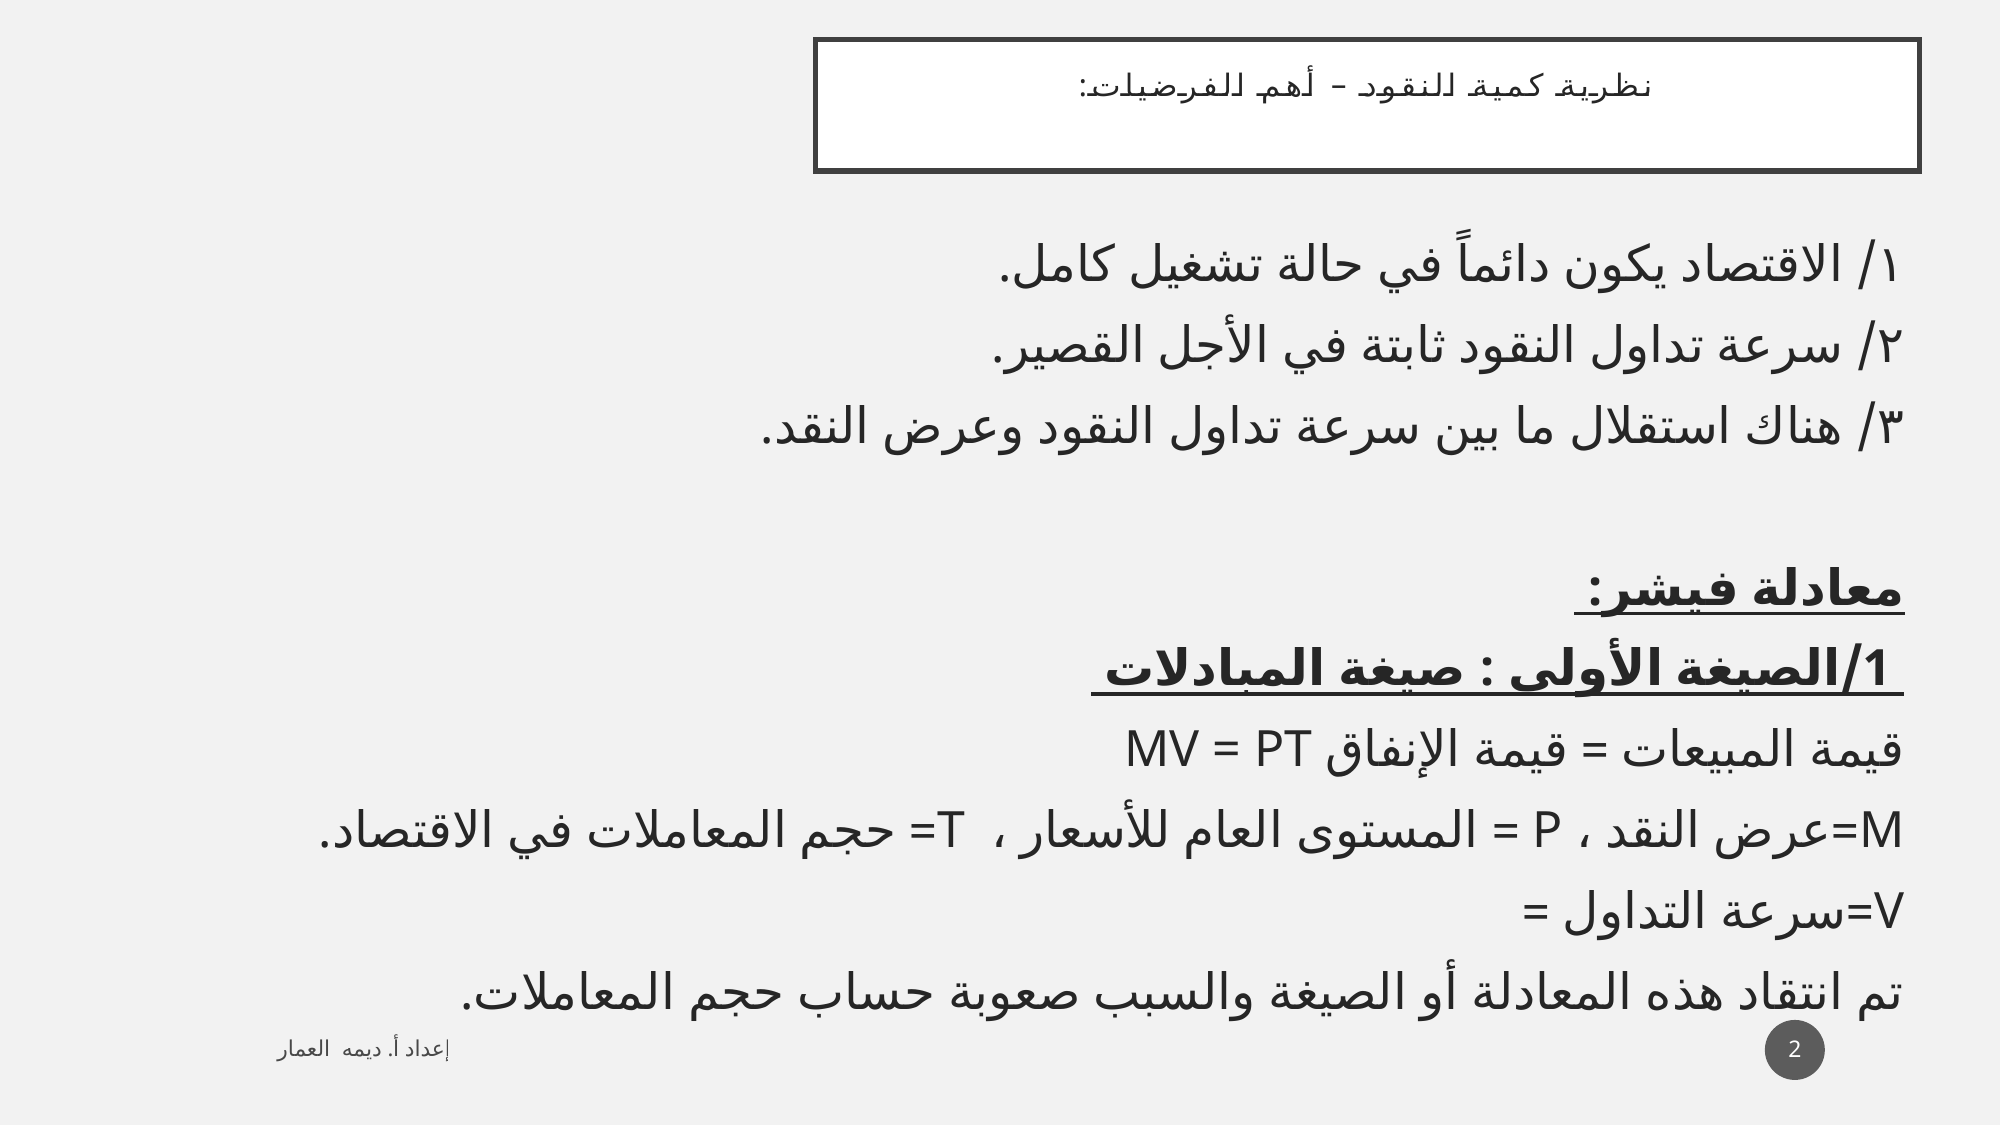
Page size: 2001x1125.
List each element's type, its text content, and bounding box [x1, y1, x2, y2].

slide_number 2 [1764, 1019, 1825, 1080]
footer إعداد أ. ديمه العمار [262, 1023, 1231, 1076]
title نظرية كمية النقود – أهم الفرضيات: [813, 37, 1922, 174]
